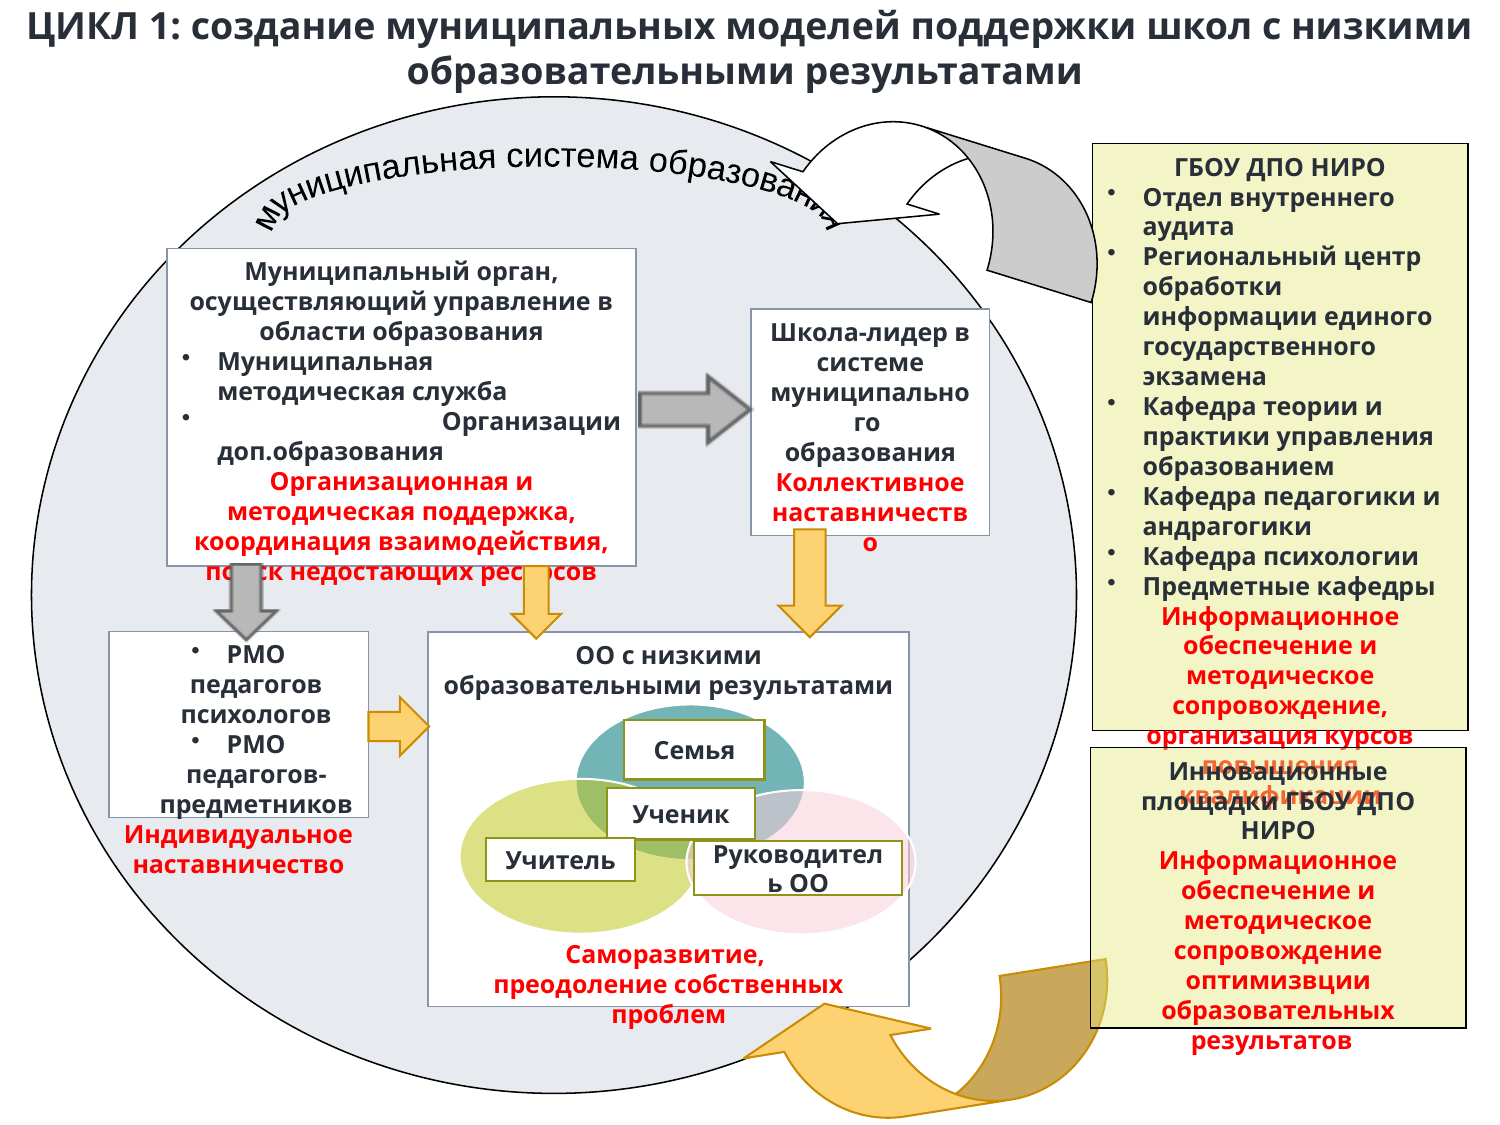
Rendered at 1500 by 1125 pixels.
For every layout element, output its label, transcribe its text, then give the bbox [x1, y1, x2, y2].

text_box Инновационные площадки ГБОУ ДПО НИРО Информационное обеспечение и методическое сопровождение оптимизвции образовательных результатов [1090, 747, 1467, 1029]
text_box [574, 703, 806, 794]
text_box Школа-лидер в системе муниципального образования Коллективное наставничество [751, 309, 990, 536]
text_box [458, 777, 692, 935]
text_box [508, 565, 564, 641]
text_box [818, 320, 1077, 960]
text_box [368, 697, 430, 756]
text_box [770, 121, 1098, 303]
text_box [743, 961, 1098, 1118]
picture [212, 563, 281, 643]
text_box [685, 841, 693, 889]
text_box [698, 789, 917, 936]
text_box ОО с низкими образовательными результатами Саморазвитие, преодоление собственных проблем [428, 632, 910, 1007]
text_box Учитель [485, 837, 636, 882]
text_box ГБОУ ДПО НИРО Отдел внутреннего аудита Региональный центр обработки информации единого государственного экзамена Кафедра теории и практики управления образованием Кафедра педагогики и андрагогики Кафедра психологии Предметные кафедры Информационное обеспечение и методическое сопровождение, организация курсов повышения квалификации [1092, 143, 1469, 731]
text_box [775, 528, 844, 639]
text_box Муниципальный орган, осуществляющий управление в области образования Муниципальная методическая служба Организации доп.образования Организационная и методическая поддержка, координация взаимодействия, поиск недостающих ресурсов [167, 248, 637, 567]
text_box [31, 260, 818, 1094]
text_box Ученик [606, 787, 756, 841]
picture [638, 372, 755, 448]
text_box Семья [623, 719, 766, 781]
text_box [179, 96, 982, 632]
text_box ЦИКЛ 1: создание муниципальных моделей поддержки школ с низкими образовательными результатами [0, 0, 1500, 94]
text_box РМО педагогов психологов РМО педагогов-предметников Индивидуальное наставничество [108, 631, 369, 818]
text_box Руководитель ОО [693, 840, 903, 896]
